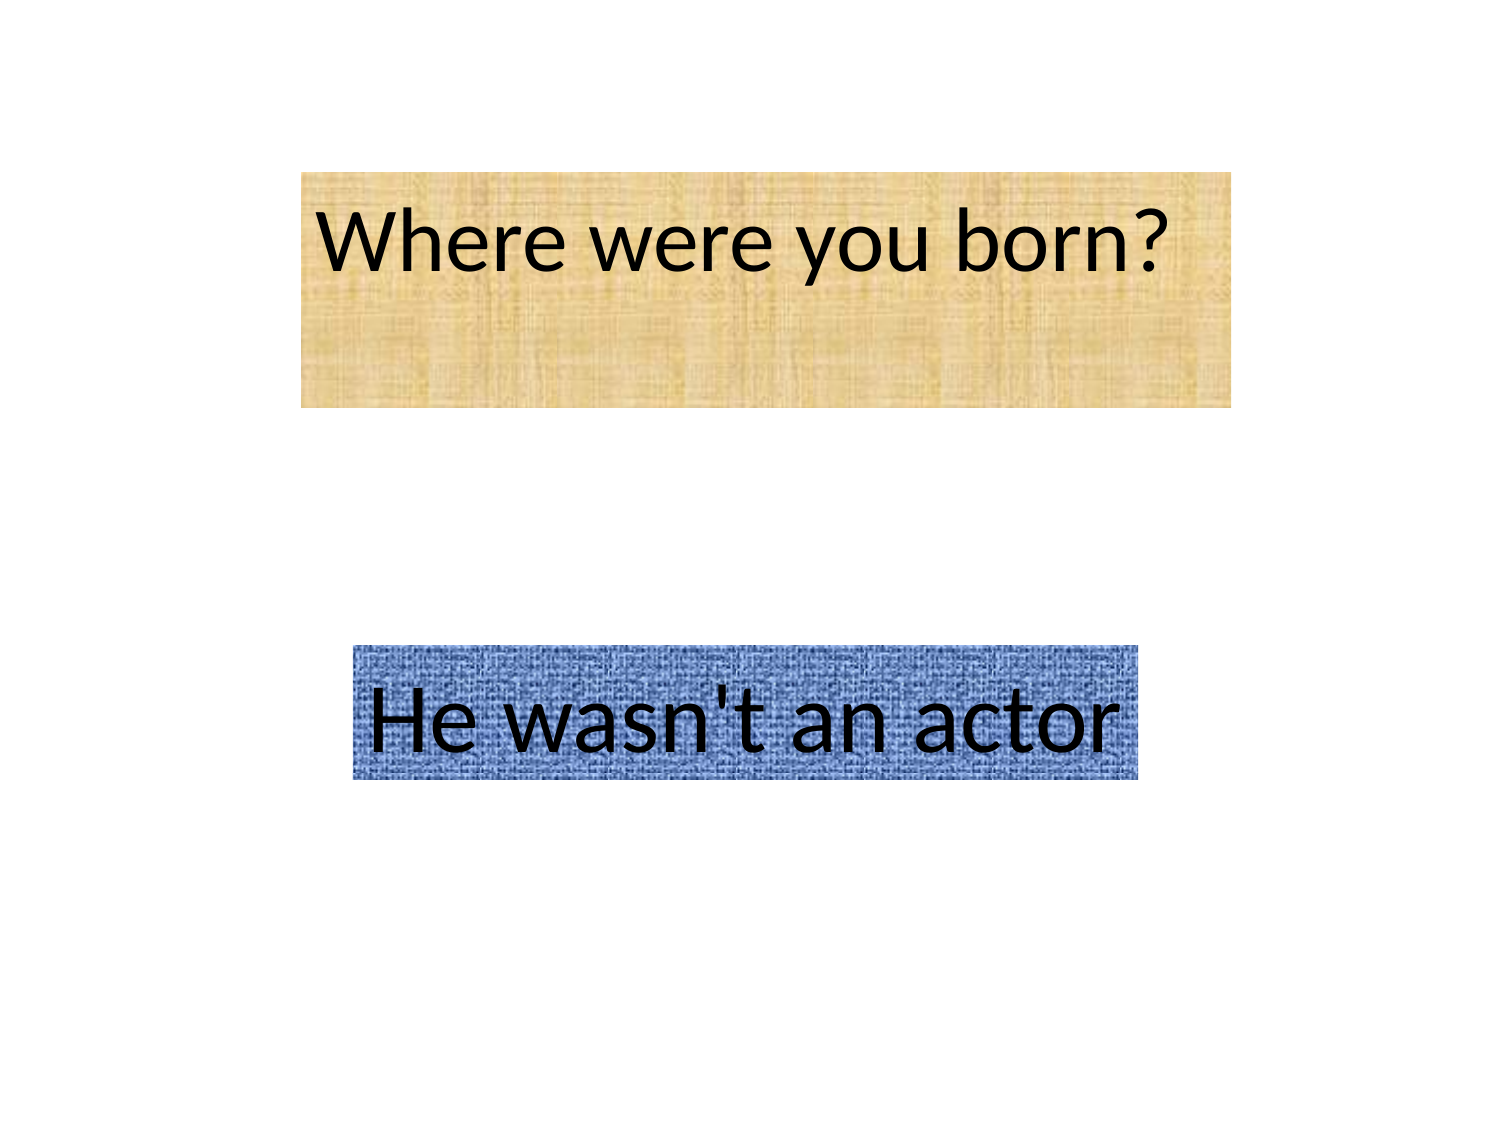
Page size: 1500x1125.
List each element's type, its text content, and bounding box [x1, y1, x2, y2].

text_box He wasn't an actor [352, 645, 1139, 780]
text_box Where were you born? [301, 172, 1232, 408]
